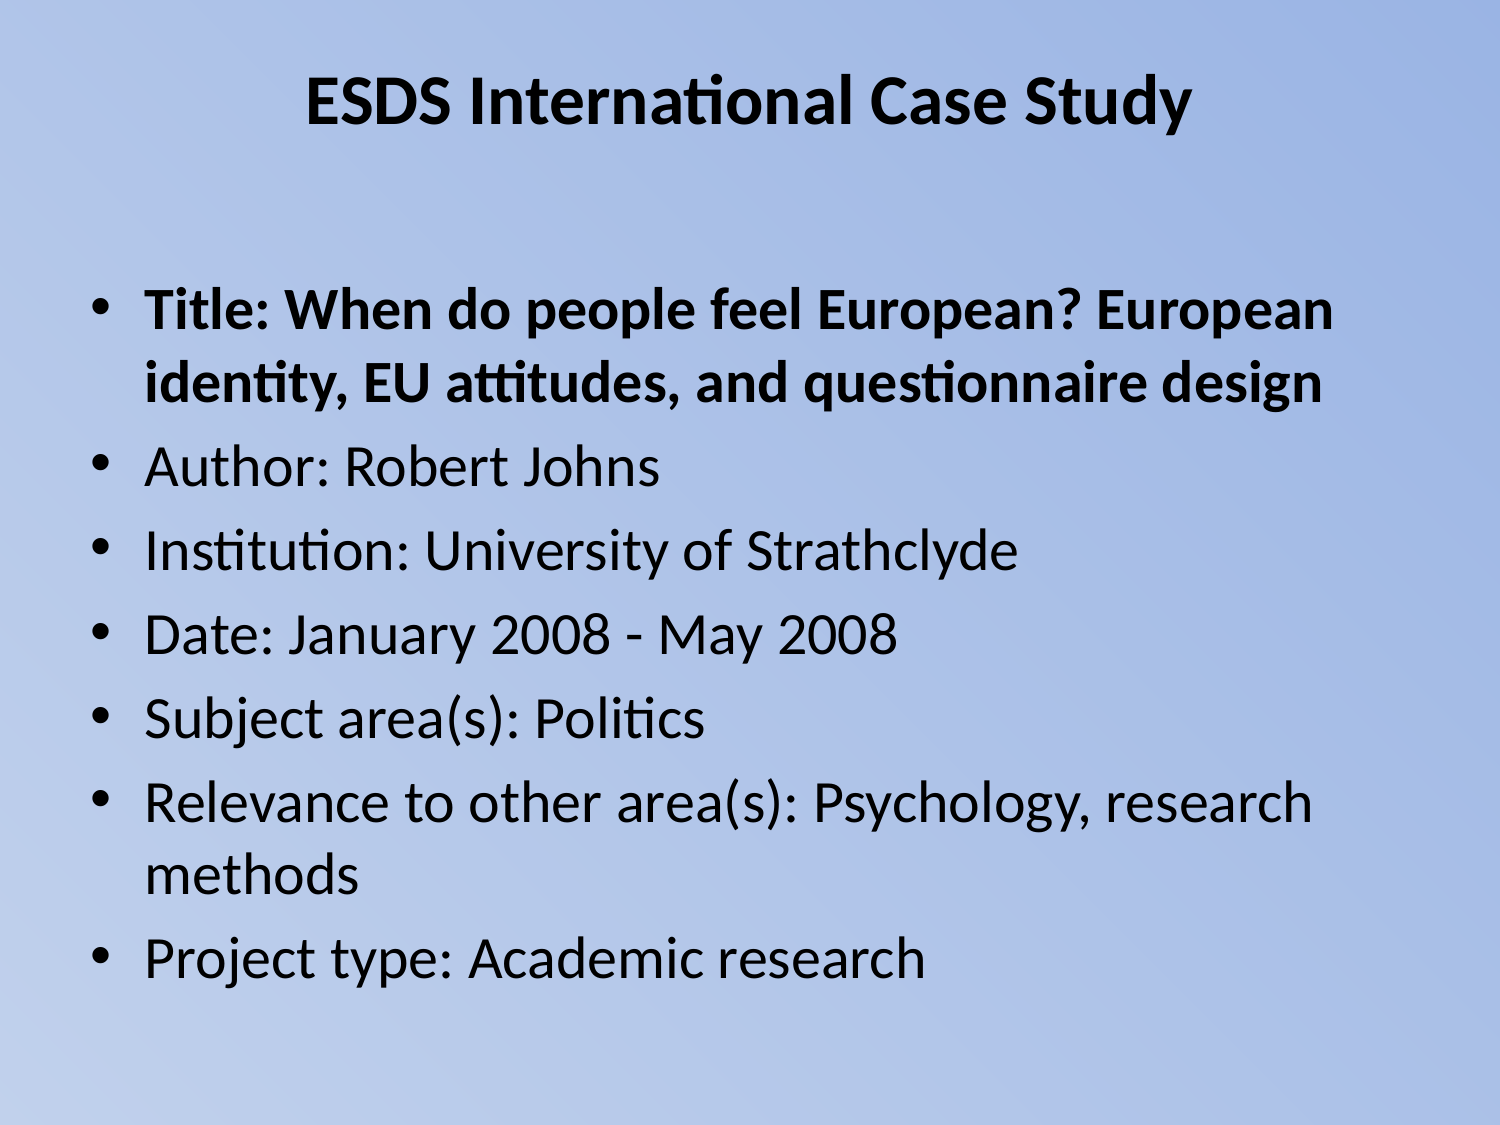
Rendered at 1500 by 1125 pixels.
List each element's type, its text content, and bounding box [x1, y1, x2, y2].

list Title: When do people feel European? European identity, EU attitudes, and questionnaire design Author: Robert Johns Institution: University of Strathclyde Date: January 2008 - May 2008 Subject area(s): Politics Relevance to other area(s): Psychology, research methods Project type: Academic research [75, 262, 1425, 1005]
title ESDS International Case Study [75, 45, 1425, 233]
